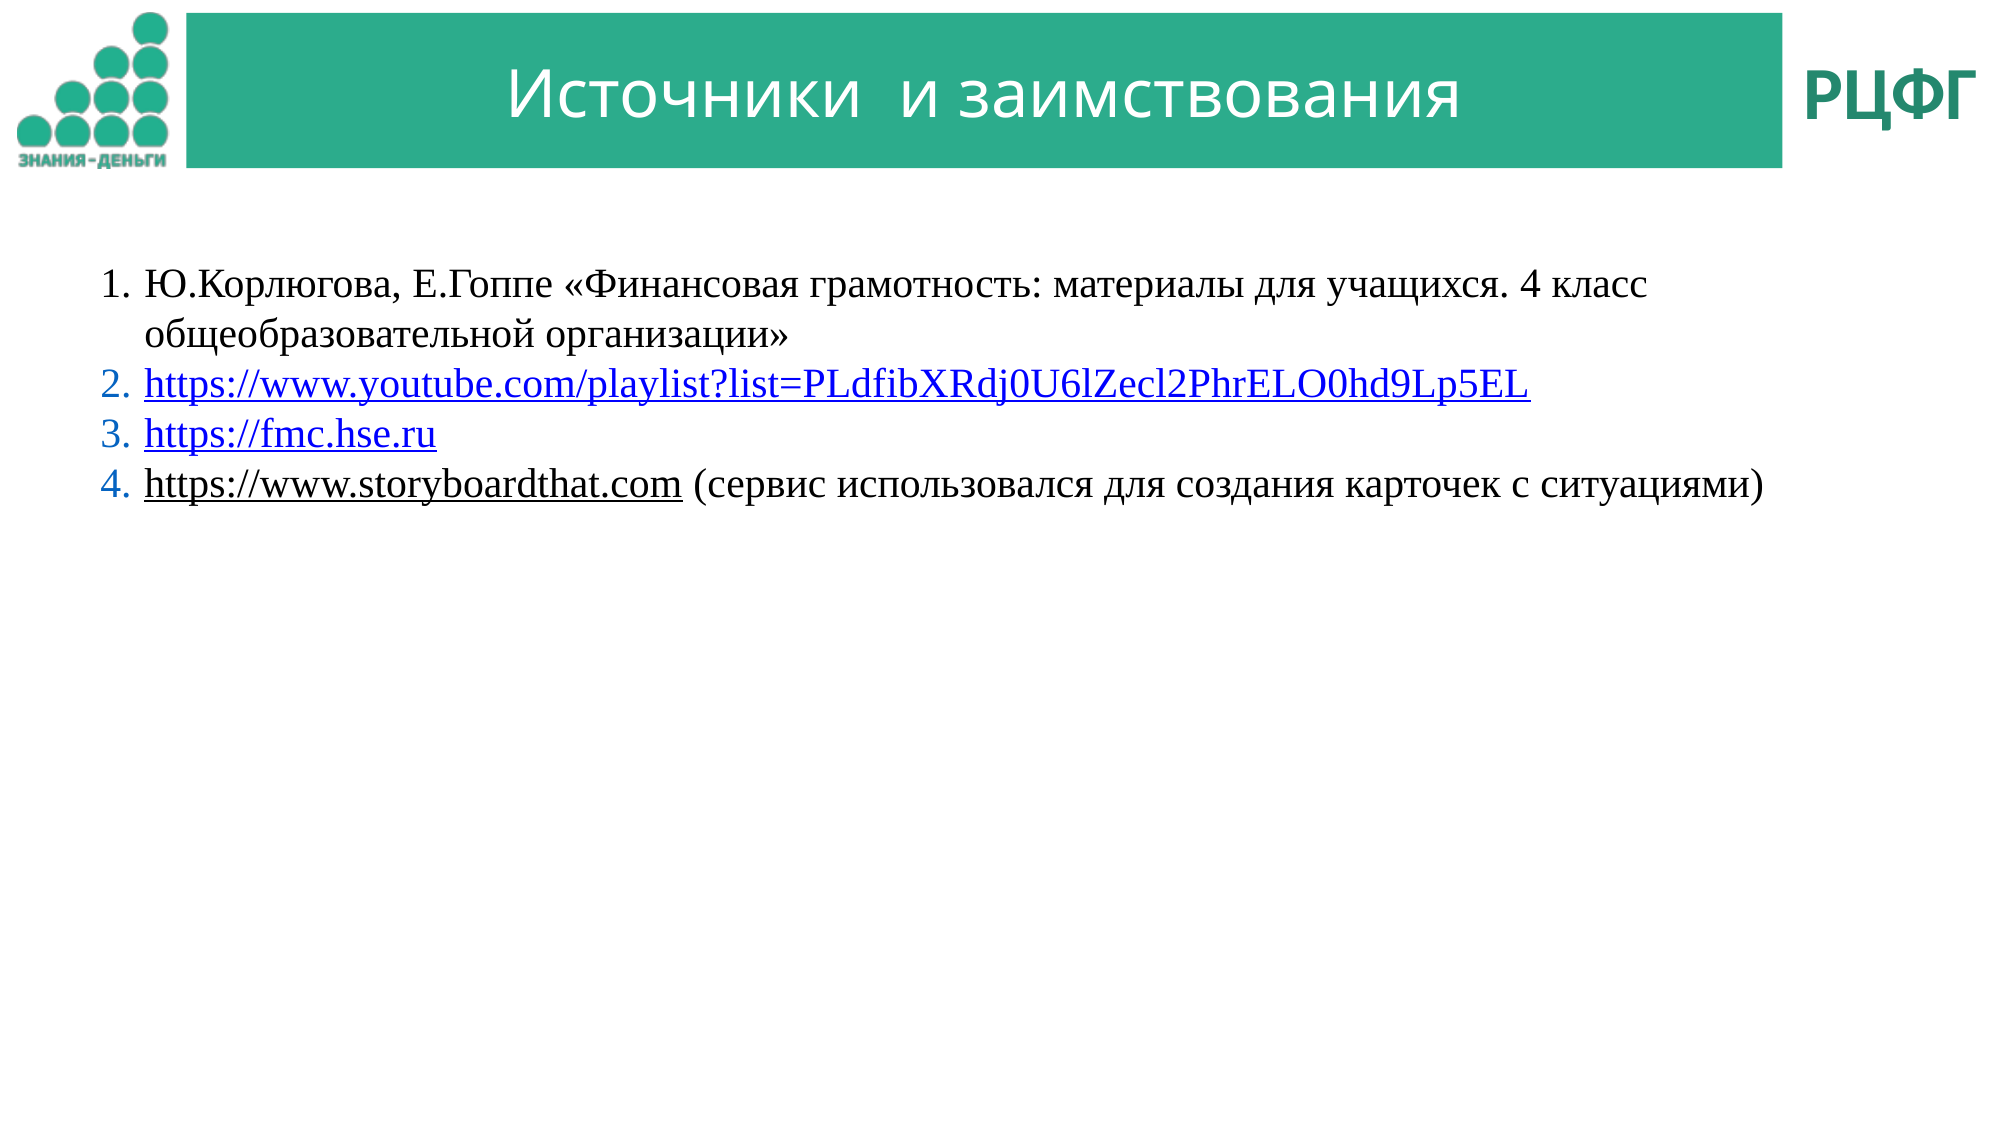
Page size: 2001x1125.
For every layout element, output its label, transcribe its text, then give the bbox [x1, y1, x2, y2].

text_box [186, 12, 1783, 169]
text_box РЦФГ [1796, 37, 1986, 143]
picture [17, 12, 170, 169]
text_box Ю.Корлюгова, Е.Гоппе «Финансовая грамотность: материалы для учащихся. 4 класс общеобразовательной организации» https://www.youtube.com/playlist?list=PLdfibXRdj0U6lZecl2PhrELO0hd9Lp5EL https://fmc.hse.ru https://www.storyboardthat.com (сервис использовался для создания карточек с ситуациями) [92, 248, 1971, 729]
